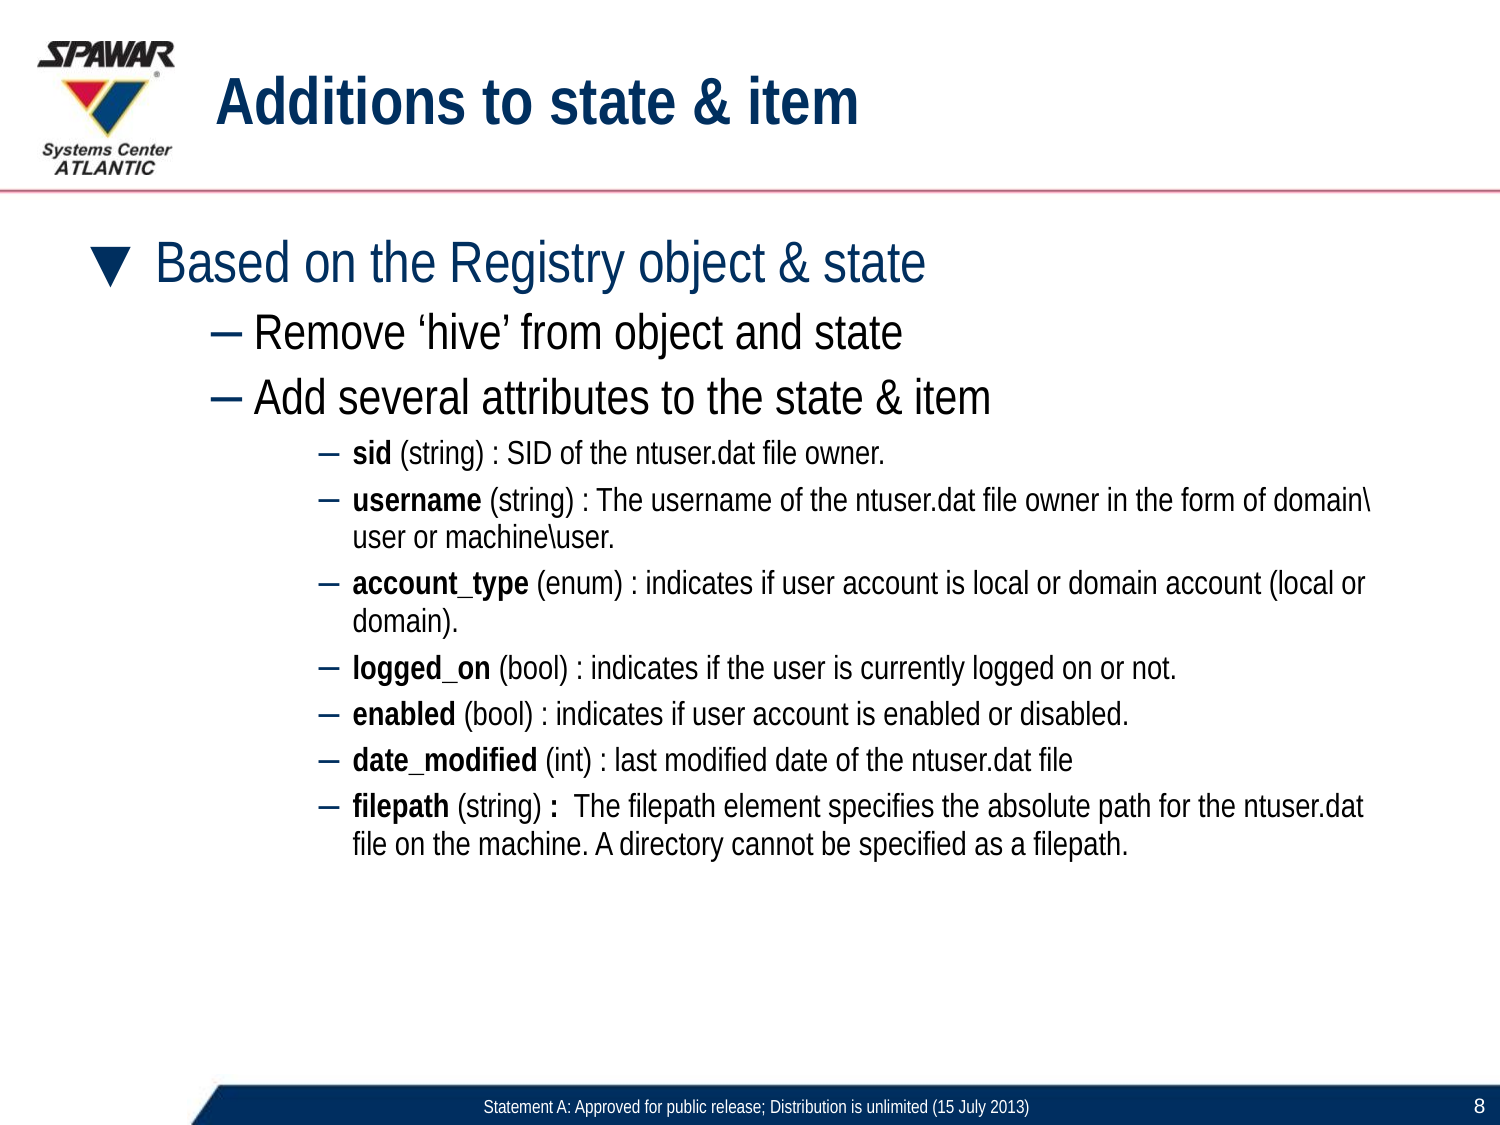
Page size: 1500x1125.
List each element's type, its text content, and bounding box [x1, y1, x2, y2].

list Based on the Registry object & state Remove ‘hive’ from object and state Add several attributes to the state & item sid (string) : SID of the ntuser.dat file owner. username (string) : The username of the ntuser.dat file owner in the form of domain\user or machine\user. account_type (enum) : indicates if user account is local or domain account (local or domain). logged_on (bool) : indicates if the user is currently logged on or not. enabled (bool) : indicates if user account is enabled or disabled. date_modified (int) : last modified date of the ntuser.dat file filepath (string) : The filepath element specifies the absolute path for the ntuser.dat file on the machine. A directory cannot be specified as a filepath. [74, 224, 1401, 1001]
picture [0, 187, 1500, 200]
title Additions to state & item [199, 32, 1426, 176]
picture [187, 1074, 1500, 1125]
picture [37, 41, 175, 175]
